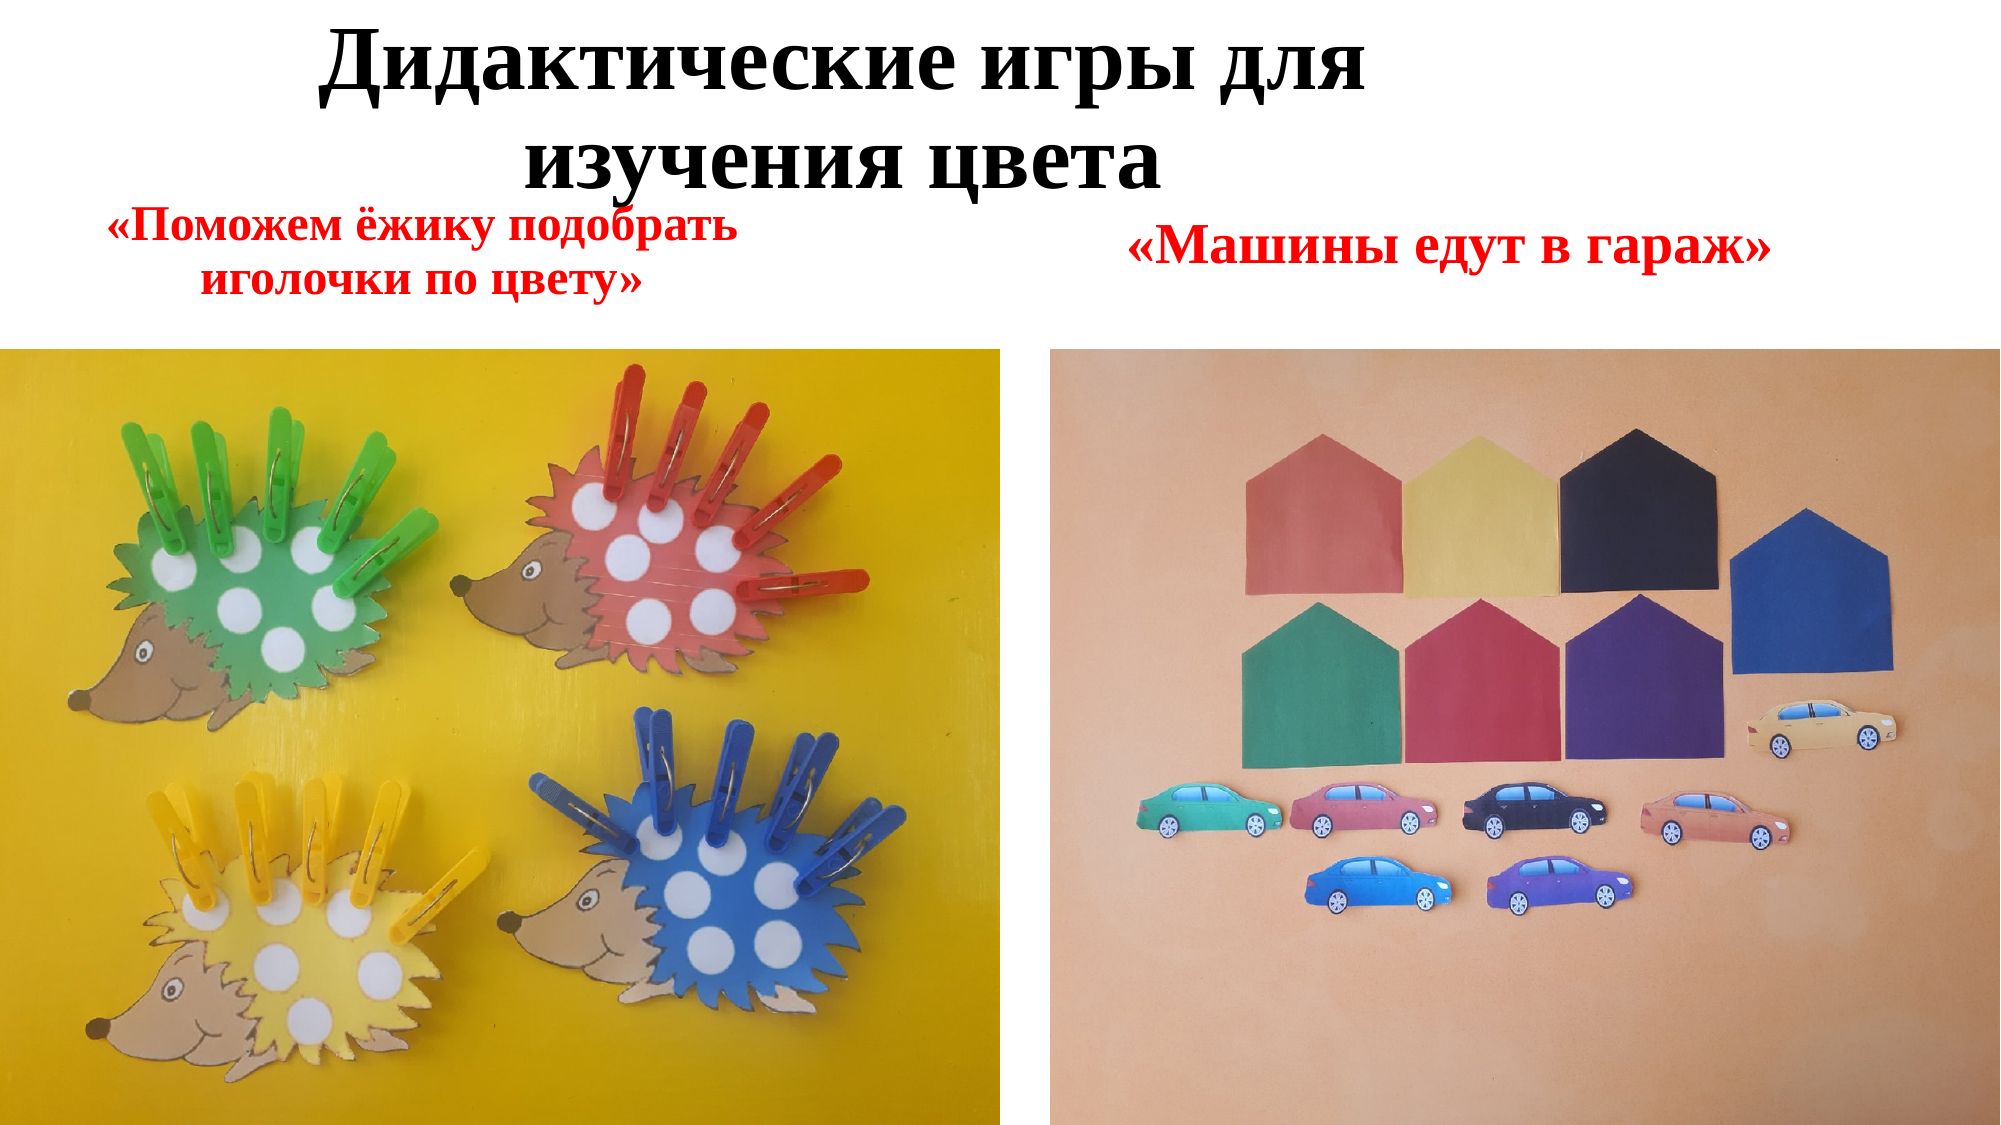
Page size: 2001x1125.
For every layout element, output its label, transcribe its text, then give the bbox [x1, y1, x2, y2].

list «Поможем ёжику подобрать иголочки по цвету» [0, 109, 844, 326]
title Дидактические игры для изучения цвета [138, 0, 1549, 218]
picture [0, 349, 1000, 1125]
picture [1049, 349, 2000, 1125]
list «Машины едут в гараж» [1107, 206, 1794, 301]
